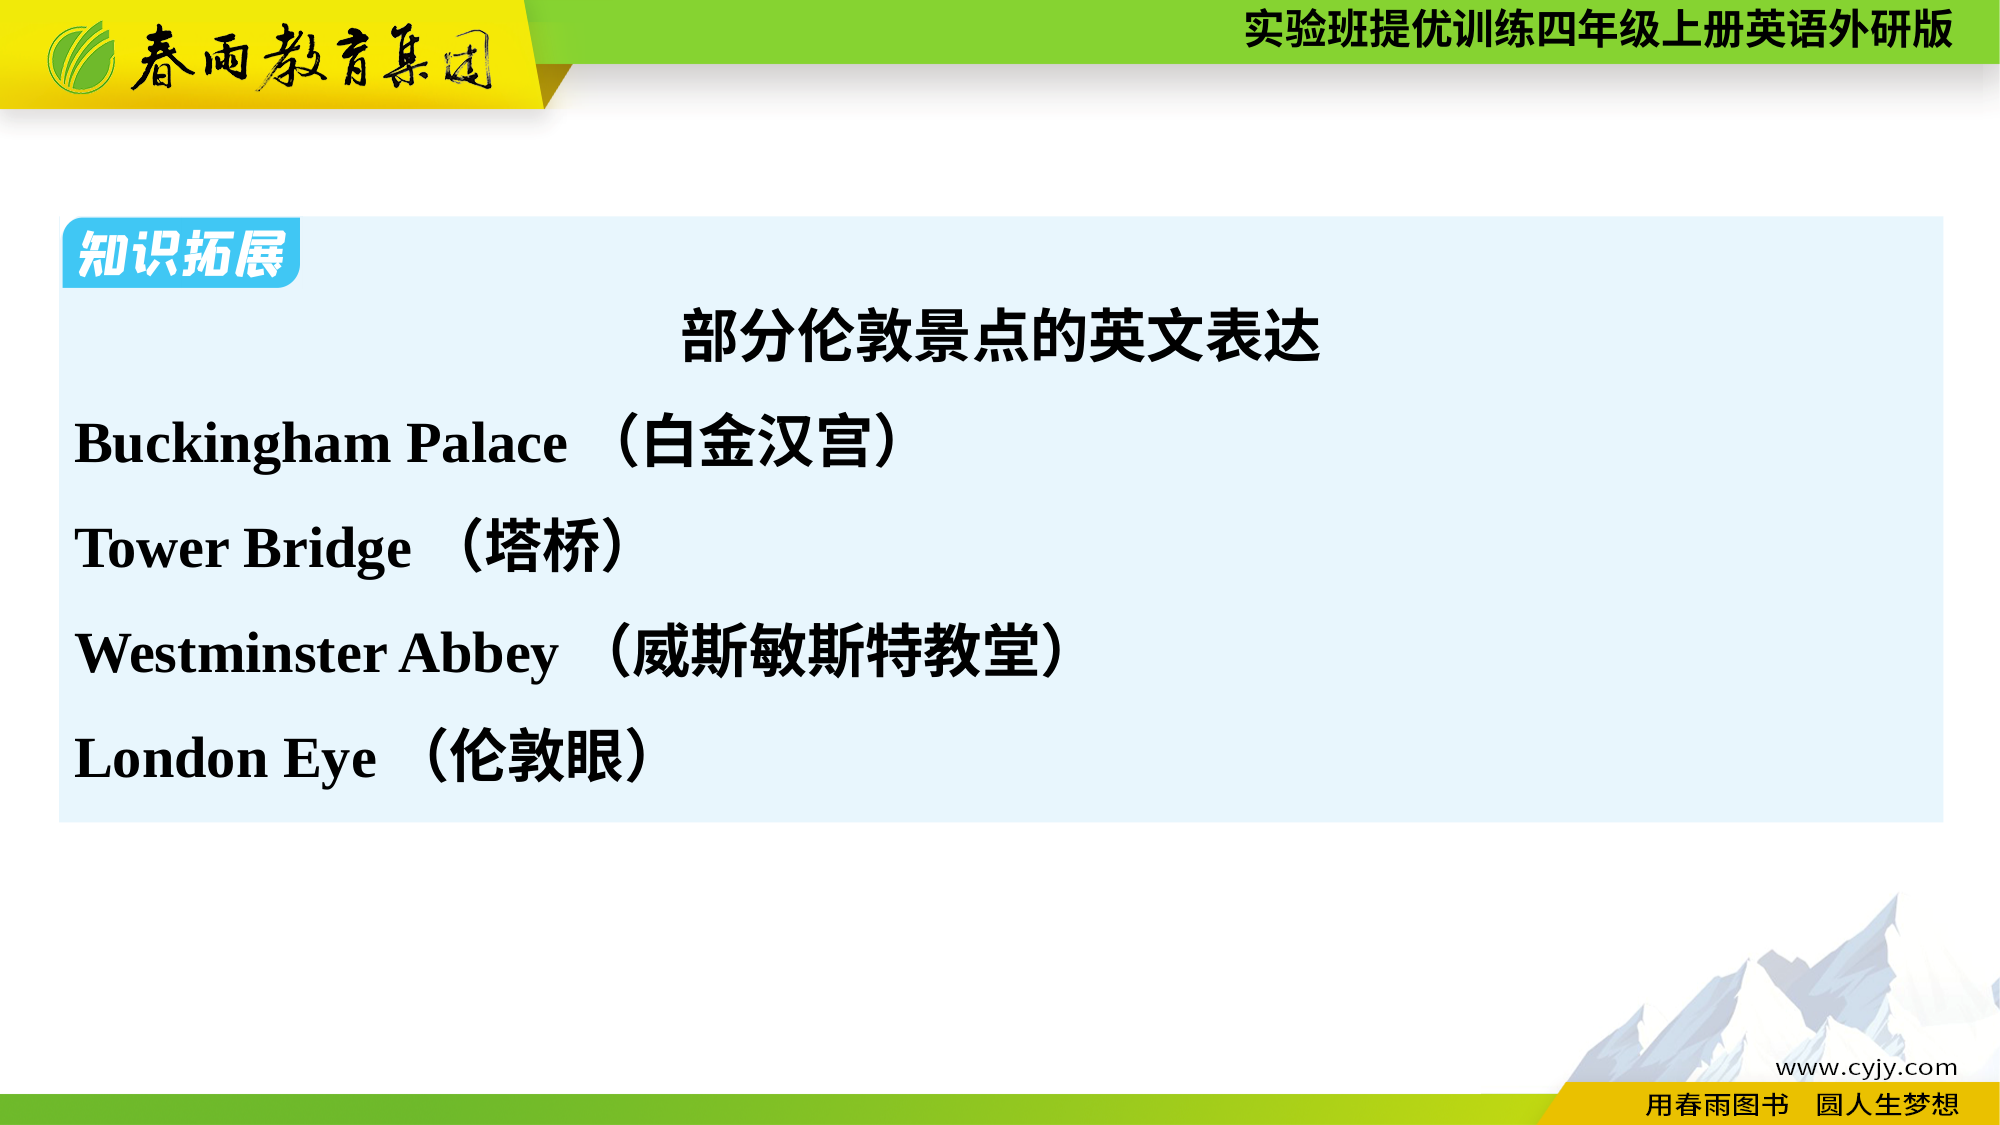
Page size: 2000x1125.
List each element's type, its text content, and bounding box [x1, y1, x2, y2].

picture [0, 0, 2000, 1125]
list 部分伦敦景点的英文表达 Buckingham Palace（白金汉宫） Tower Bridge（塔桥） Westminster Abbey（威斯敏斯特教堂） London Eye（伦敦眼） [59, 216, 1944, 823]
